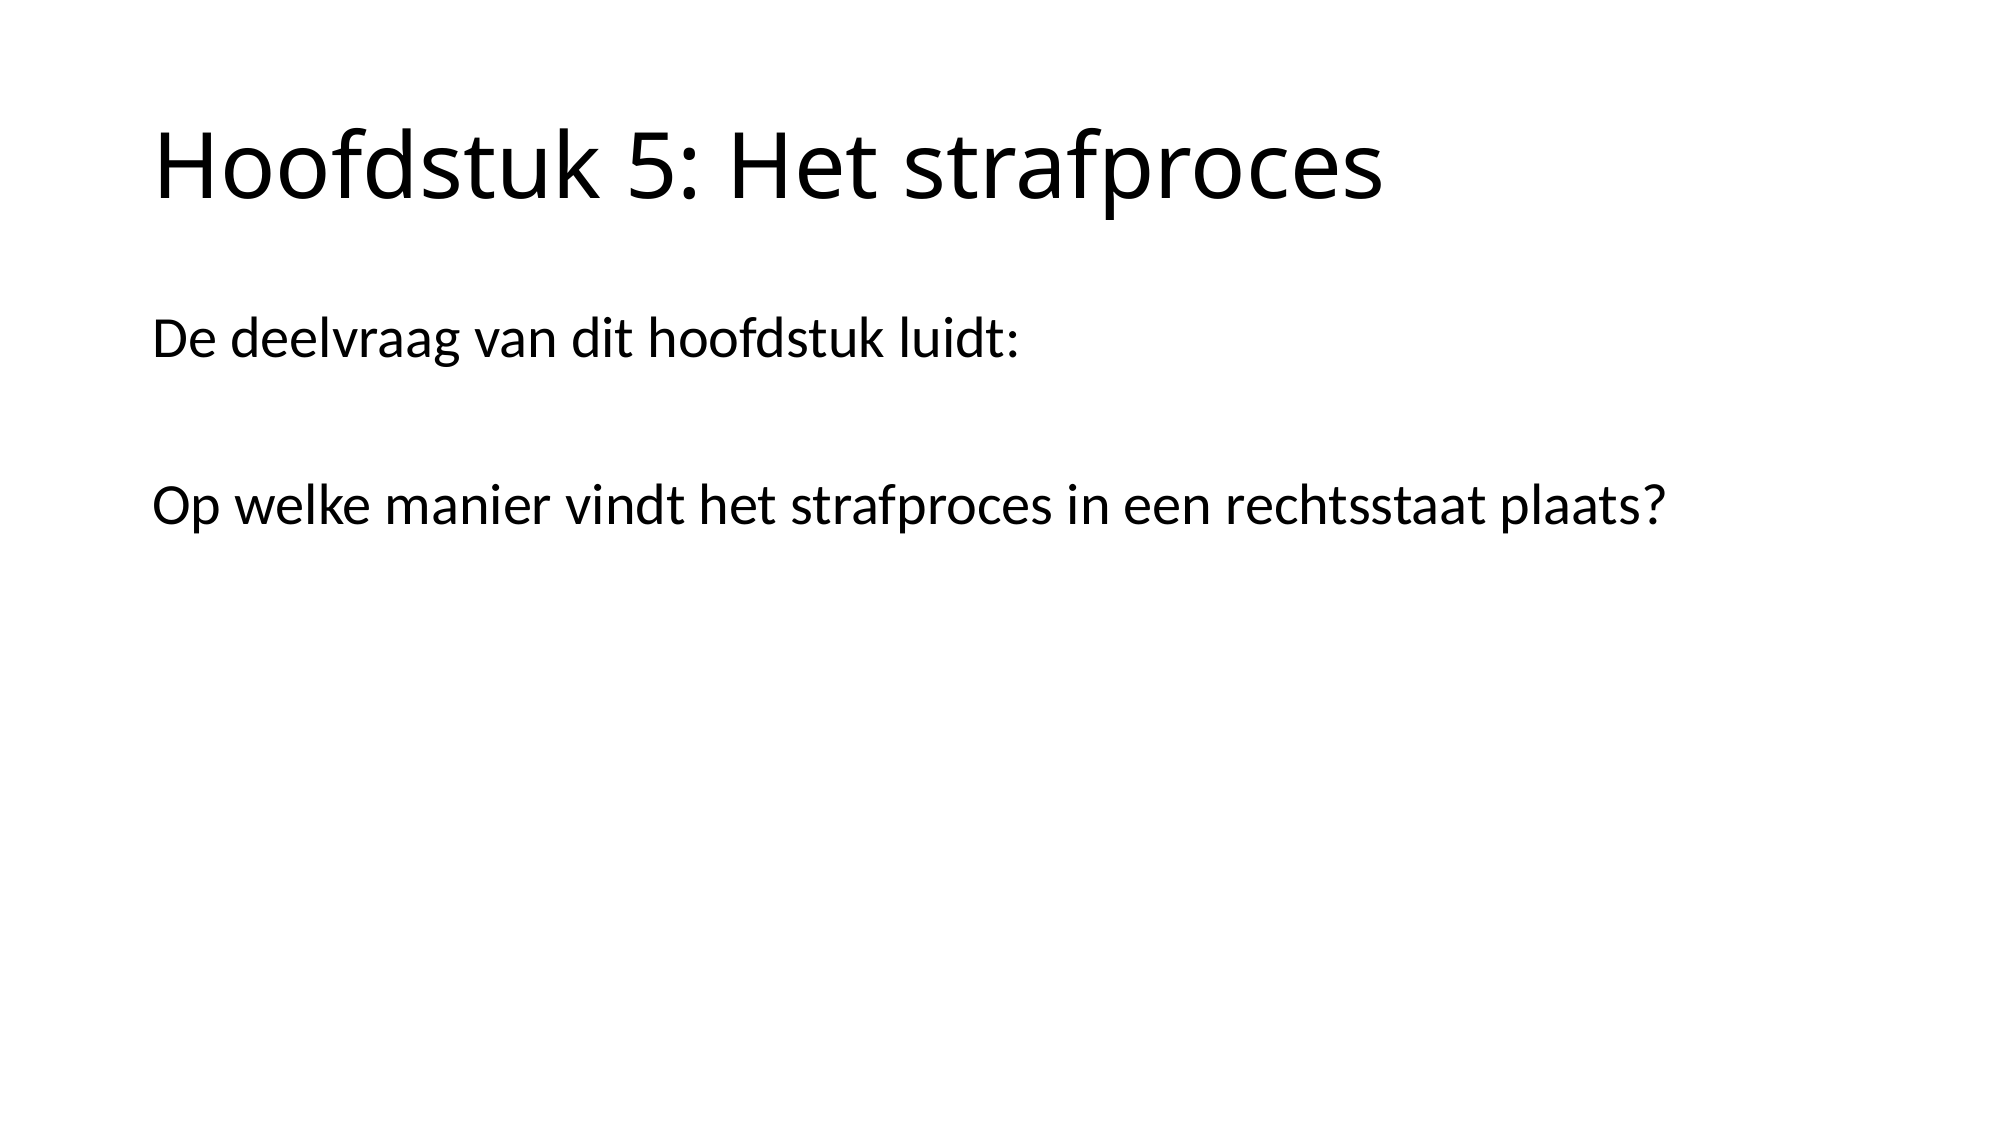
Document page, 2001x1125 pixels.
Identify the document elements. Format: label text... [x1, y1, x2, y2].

title Hoofdstuk 5: Het strafproces [137, 59, 1863, 278]
list De deelvraag van dit hoofdstuk luidt: Op welke manier vindt het strafproces in een rechtsstaat plaats? [137, 299, 1863, 1014]
